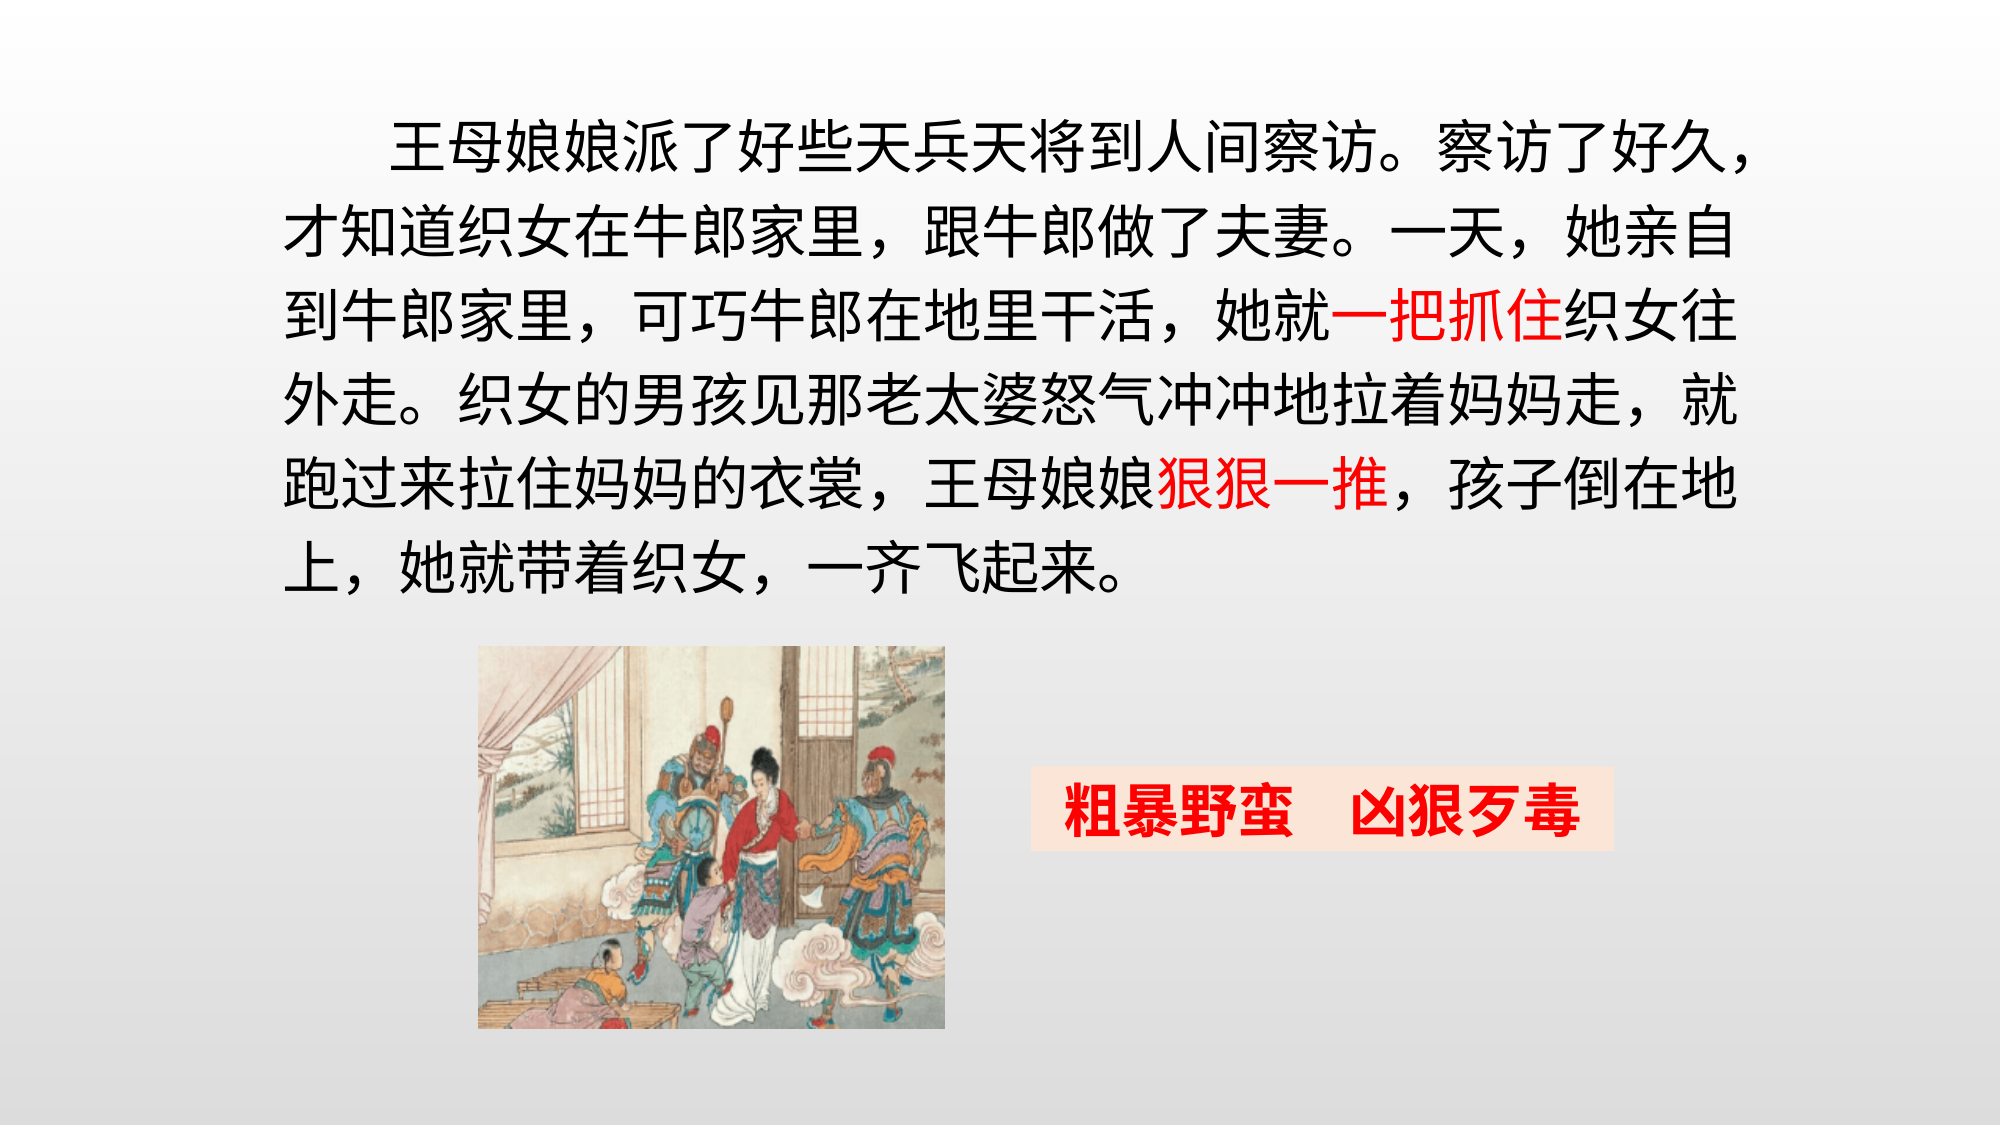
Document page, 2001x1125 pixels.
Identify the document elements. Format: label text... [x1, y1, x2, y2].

picture [478, 646, 945, 1029]
text_box 王母娘娘派了好些天兵天将到人间察访。察访了好久，才知道织女在牛郎家里，跟牛郎做了夫妻。一天，她亲自到牛郎家里，可巧牛郎在地里干活，她就一把抓住织女往外走。织女的男孩见那老太婆怒气冲冲地拉着妈妈走，就跑过来拉住妈妈的衣裳，王母娘娘狠狠一推，孩子倒在地上，她就带着织女，一齐飞起来。 [267, 78, 1768, 609]
text_box 粗暴野蛮 凶狠歹毒 [1031, 766, 1615, 852]
